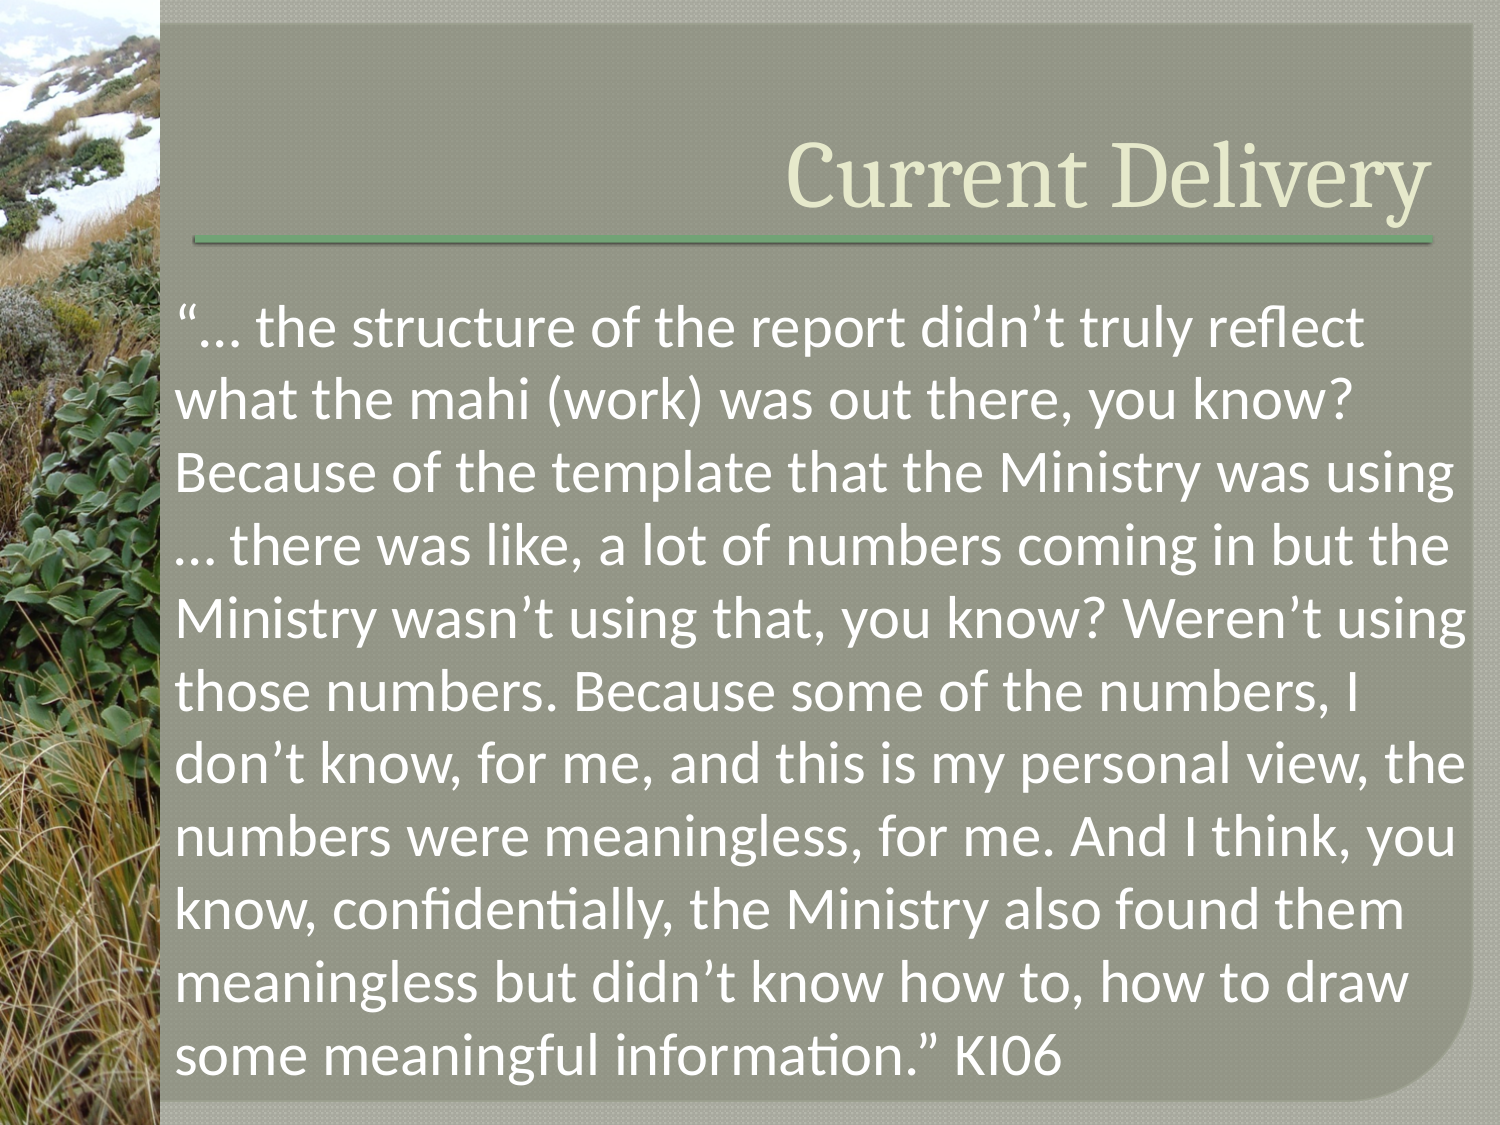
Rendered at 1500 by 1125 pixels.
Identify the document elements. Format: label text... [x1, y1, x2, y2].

title Current Delivery [180, 46, 1447, 234]
picture [0, 0, 160, 1125]
list “… the structure of the report didn’t truly reflect what the mahi (work) was out there, you know? Because of the template that the Ministry was using … there was like, a lot of numbers coming in but the Ministry wasn’t using that, you know? Weren’t using those numbers. Because some of the numbers, I don’t know, for me, and this is my personal view, the numbers were meaningless, for me. And I think, you know, confidentially, the Ministry also found them meaningless but didn’t know how to, how to draw some meaningful information.” KI06 [159, 278, 1496, 1106]
